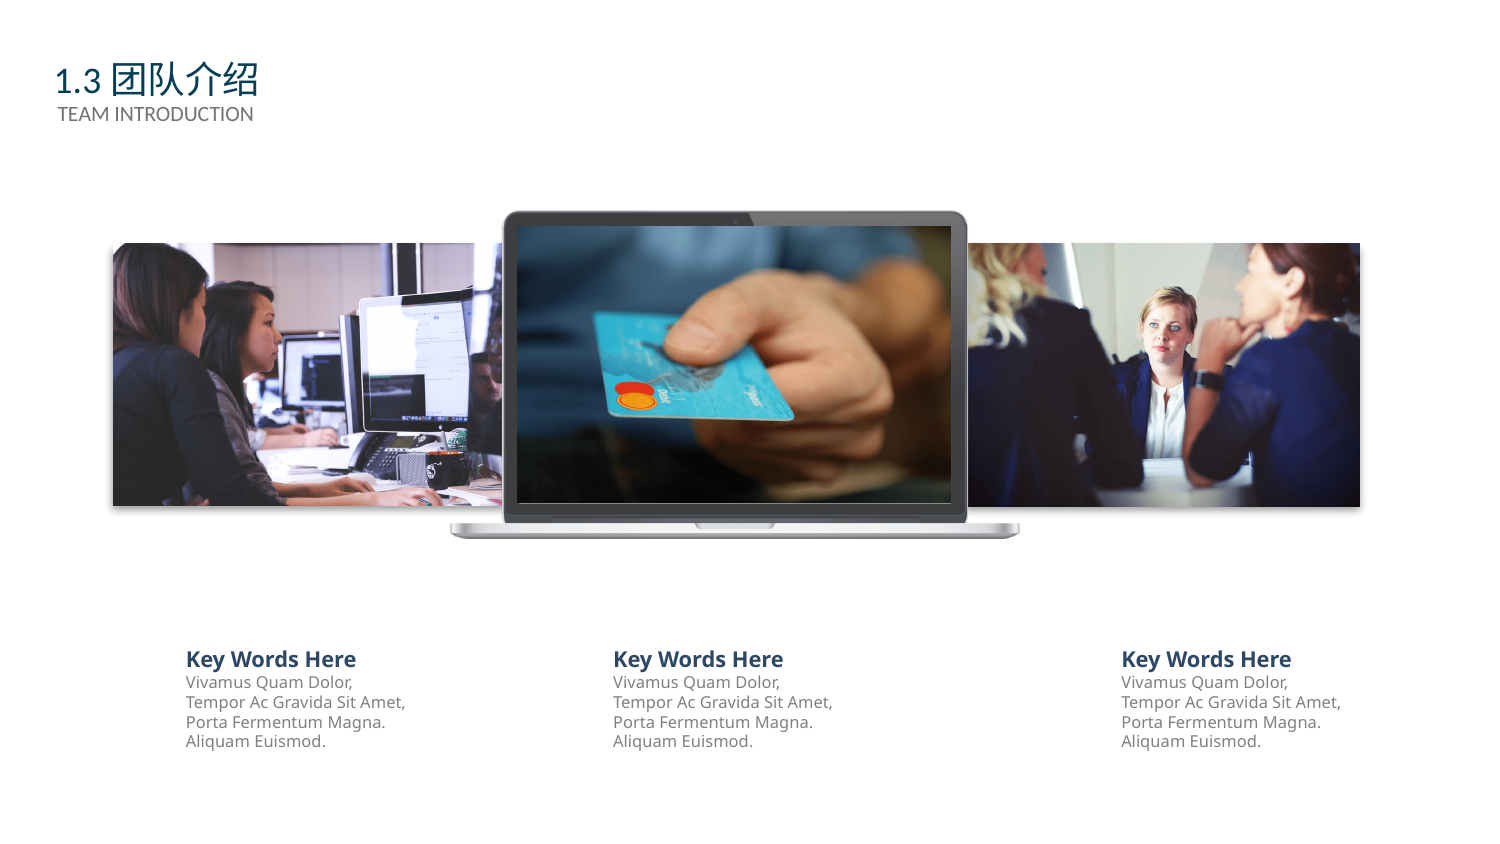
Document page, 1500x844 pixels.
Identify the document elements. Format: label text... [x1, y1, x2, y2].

text_box Key Words Here Vivamus Quam Dolor, Tempor Ac Gravida Sit Amet, Porta Fermentum Magna. Aliquam Euismod. [1106, 612, 1360, 759]
text_box Key Words Here Vivamus Quam Dolor, Tempor Ac Gravida Sit Amet, Porta Fermentum Magna. Aliquam Euismod. [171, 612, 425, 759]
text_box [57, 44, 302, 130]
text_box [446, 210, 1023, 539]
picture [113, 243, 446, 506]
text_box Key Words Here Vivamus Quam Dolor, Tempor Ac Gravida Sit Amet, Porta Fermentum Magna. Aliquam Euismod. [598, 612, 852, 759]
picture [1023, 243, 1360, 507]
